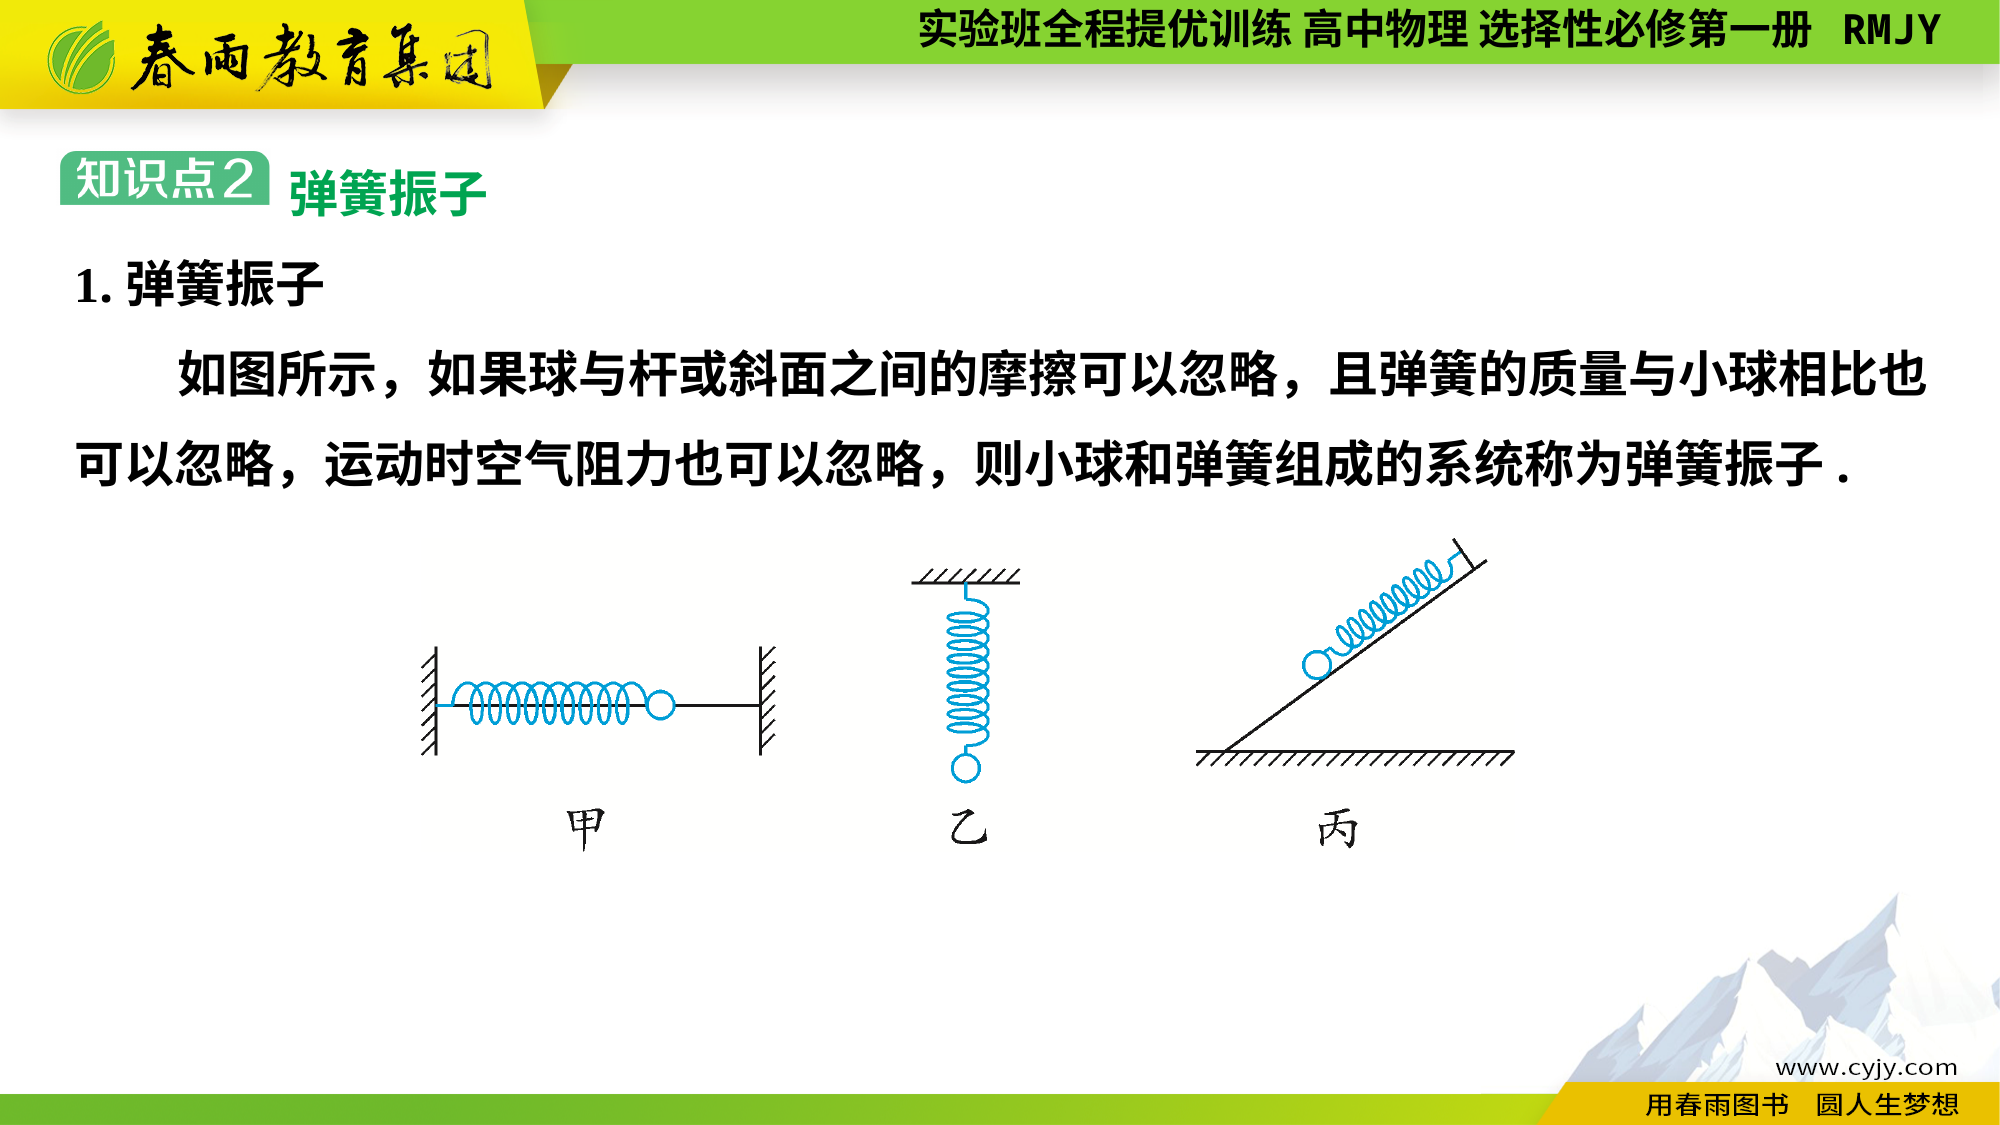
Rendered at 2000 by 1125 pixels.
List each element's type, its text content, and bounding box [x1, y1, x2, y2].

list 弹簧振子 1.弹簧振子 如图所示，如果球与杆或斜面之间的摩擦可以忽略，且弹簧的质量与小球相比也可以忽略，运动时空气阻力也可以忽略，则小球和弹簧组成的系统称为弹簧振子. [59, 125, 1944, 493]
picture [0, 0, 2000, 1125]
